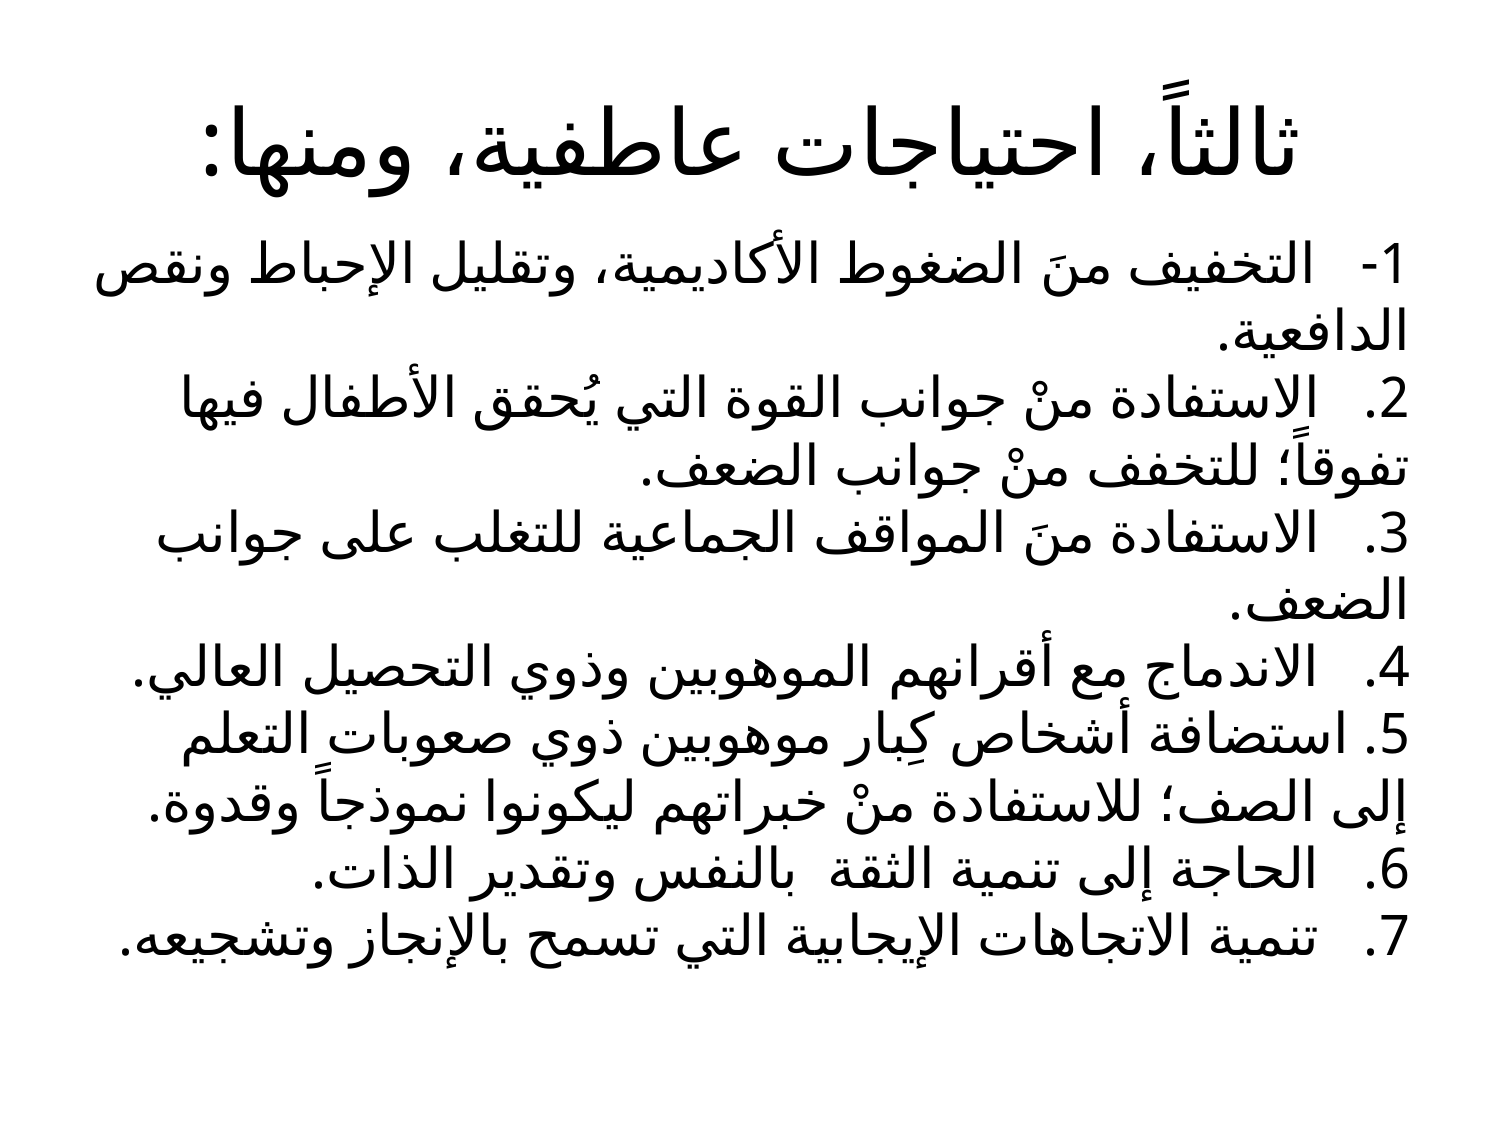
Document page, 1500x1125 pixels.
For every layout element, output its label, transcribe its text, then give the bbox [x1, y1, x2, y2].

list 1- التخفيف منَ الضغوط الأكاديمية، وتقليل الإحباط ونقص الدافعية. 2. الاستفادة منْ جوانب القوة التي يُحقق الأطفال فيها تفوقاً؛ للتخفف منْ جوانب الضعف. 3. الاستفادة منَ المواقف الجماعية للتغلب على جوانب الضعف. 4. الاندماج مع أقرانهم الموهوبين وذوي التحصيل العالي. 5. استضافة أشخاص كِبار موهوبين ذوي صعوبات التعلم إلى الصف؛ للاستفادة منْ خبراتهم ليكونوا نموذجاً وقدوة. 6. الحاجة إلى تنمية الثقة بالنفس وتقدير الذات. 7. تنمية الاتجاهات الإيجابية التي تسمح بالإنجاز وتشجيعه. [75, 219, 1425, 1059]
title ثالثاً، احتياجات عاطفية، ومنها: [75, 45, 1425, 219]
